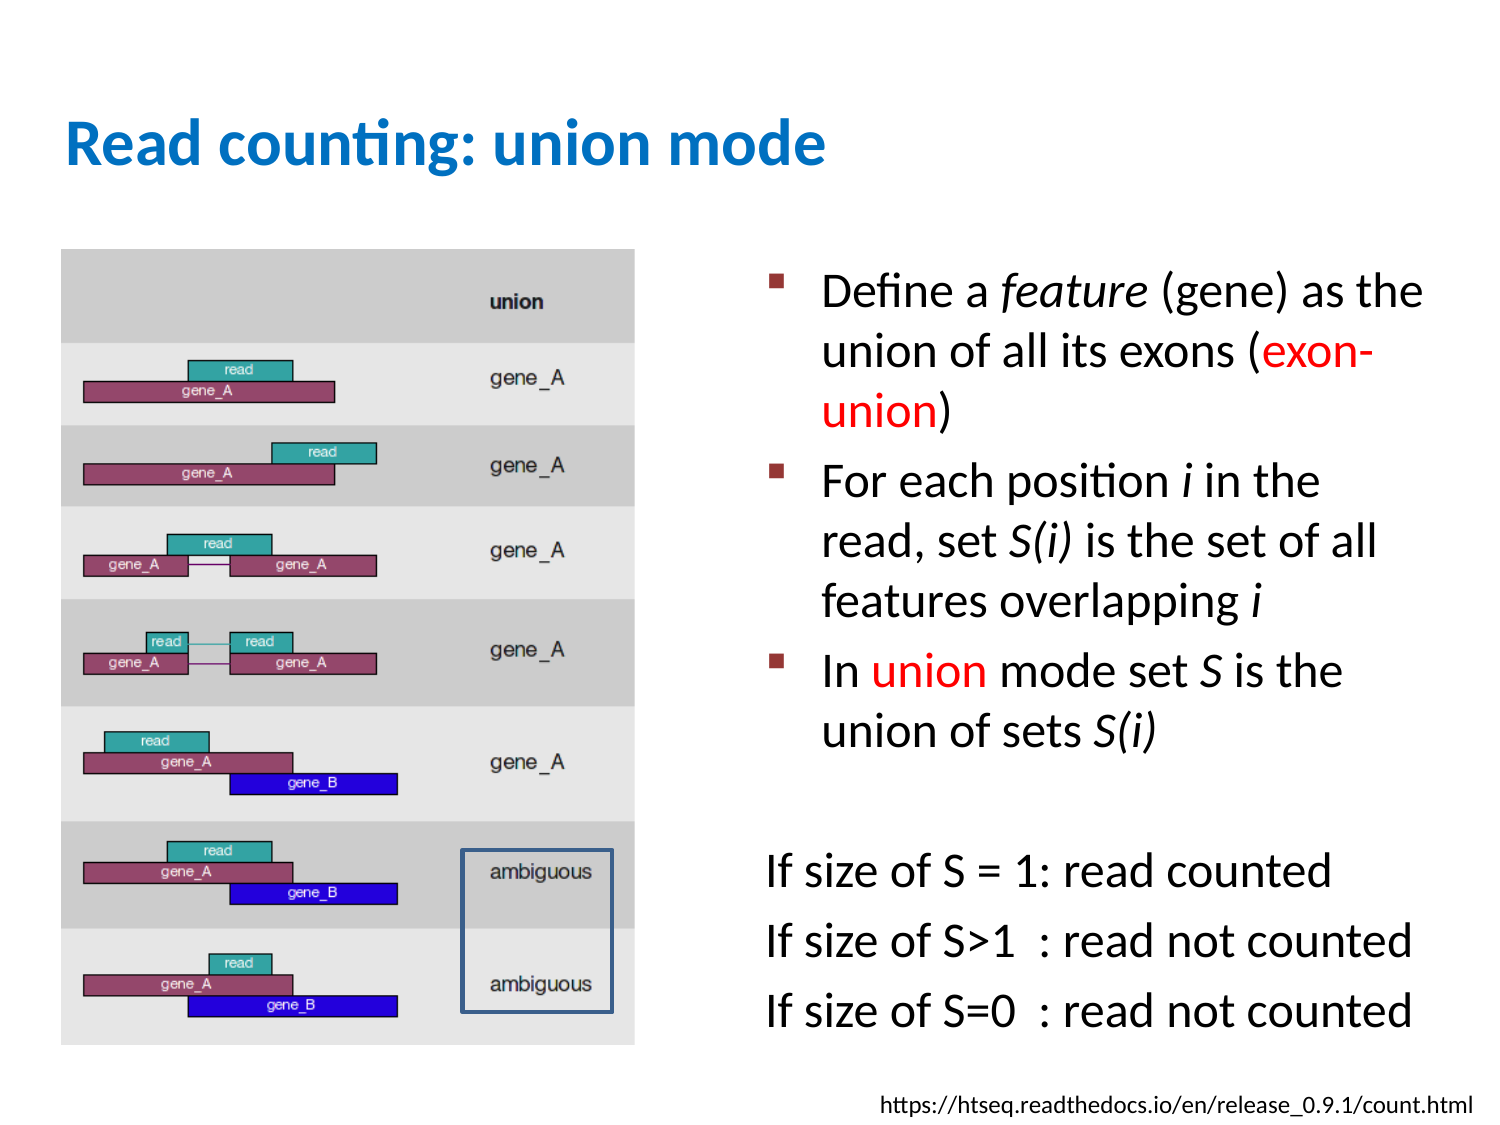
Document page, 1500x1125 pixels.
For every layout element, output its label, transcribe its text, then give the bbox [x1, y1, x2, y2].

list Define a feature (gene) as the union of all its exons (exon-union) For each position i in the read, set S(i) is the set of all features overlapping i In union mode set S is the union of sets S(i) If size of S = 1: read counted If size of S>1 : read not counted If size of S=0 : read not counted [749, 249, 1451, 1051]
text_box https://htseq.readthedocs.io/en/release_0.9.1/count.html [865, 1080, 1490, 1125]
title Read counting: union mode [49, 44, 1463, 233]
picture [49, 249, 635, 1045]
